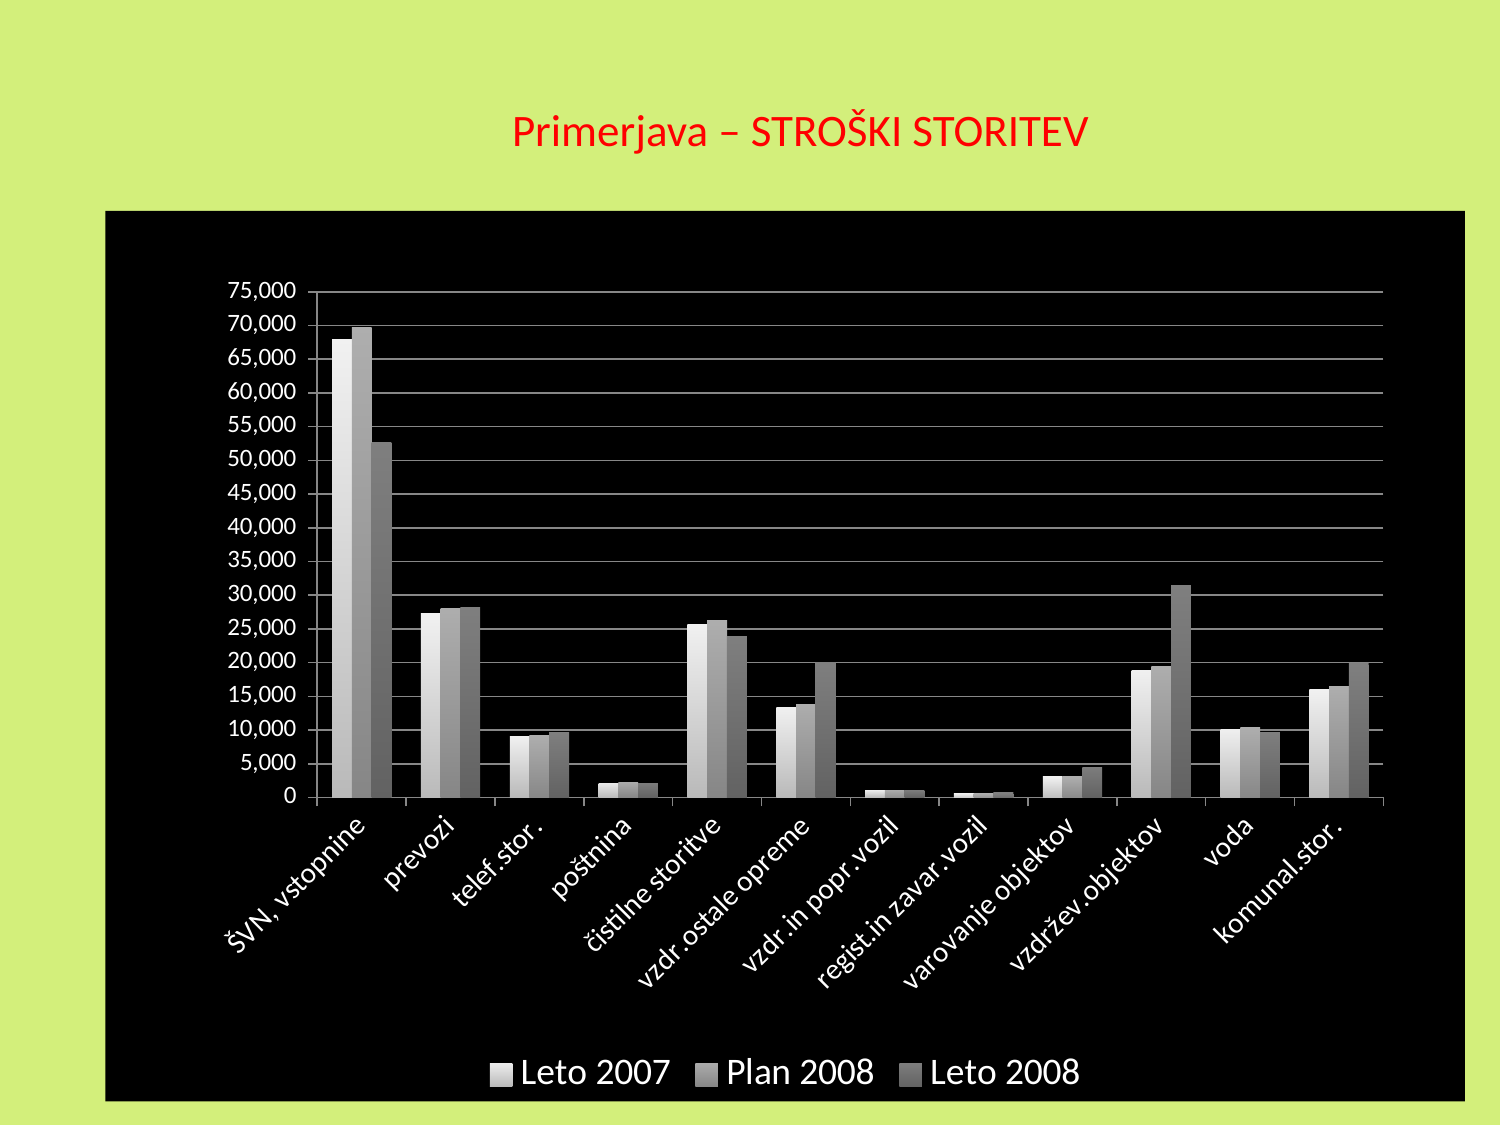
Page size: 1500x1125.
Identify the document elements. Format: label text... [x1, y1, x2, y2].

chart [105, 210, 1466, 1102]
title Primerjava – STROŠKI STORITEV [234, 93, 1388, 209]
